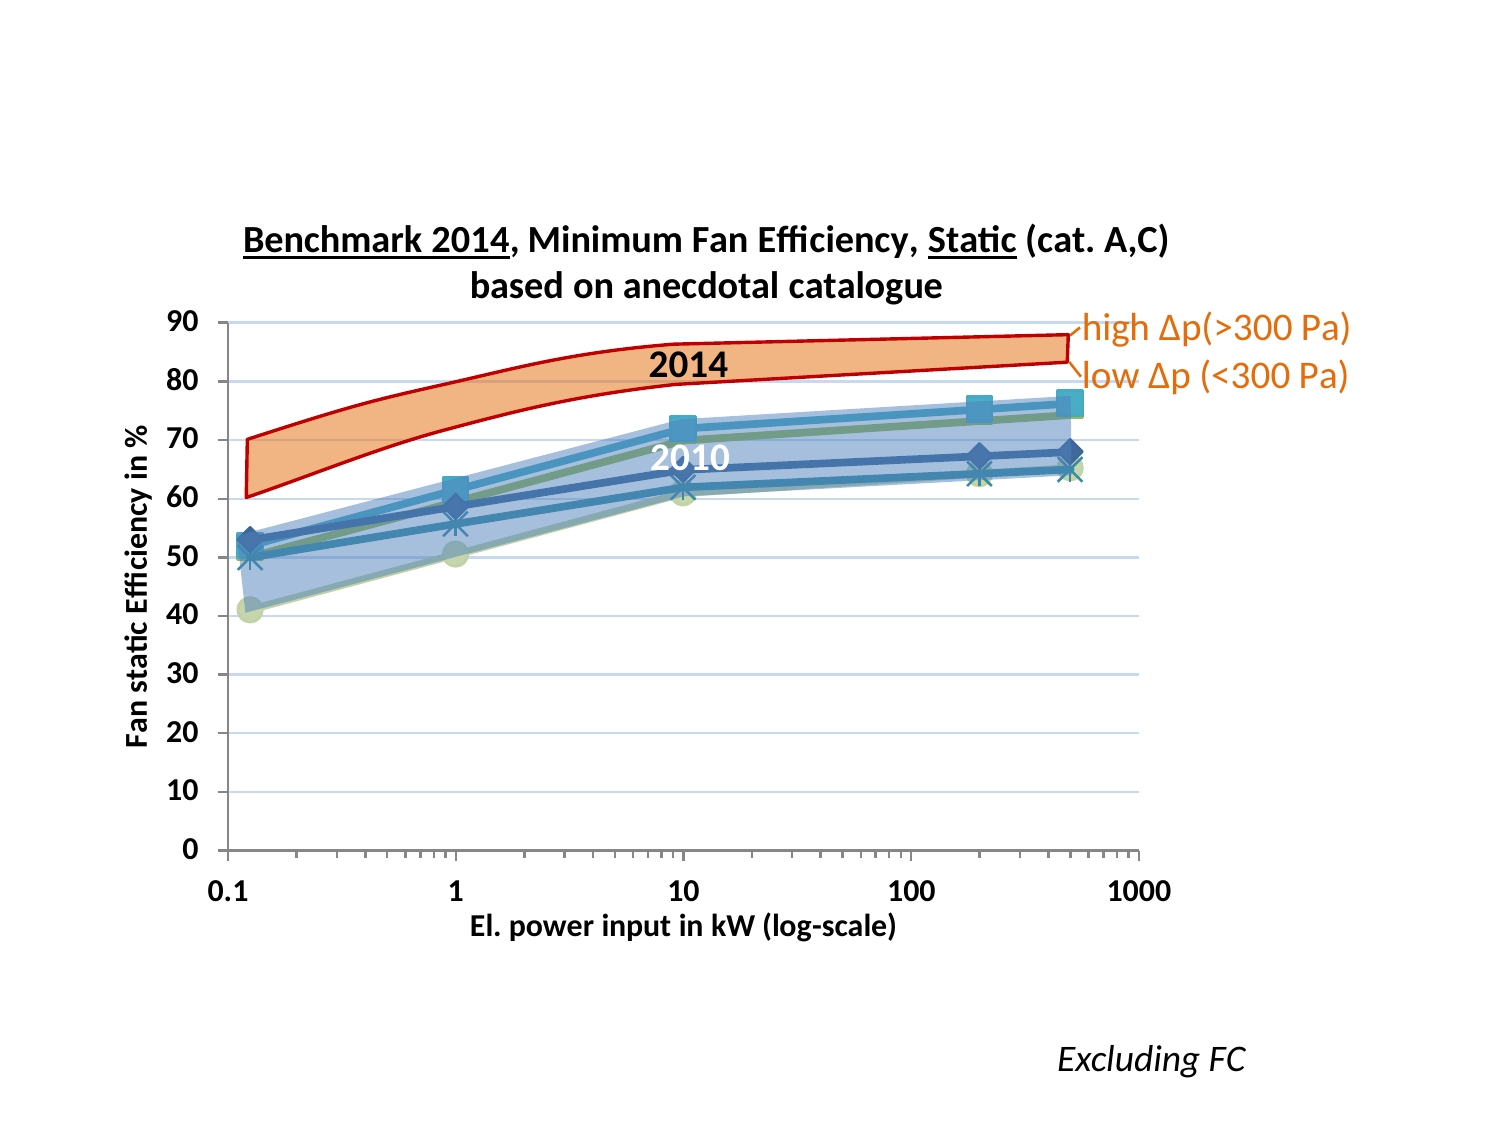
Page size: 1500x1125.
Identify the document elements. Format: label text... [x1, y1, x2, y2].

picture [0, 188, 1413, 951]
text_box Excluding FC [1042, 1026, 1269, 1087]
